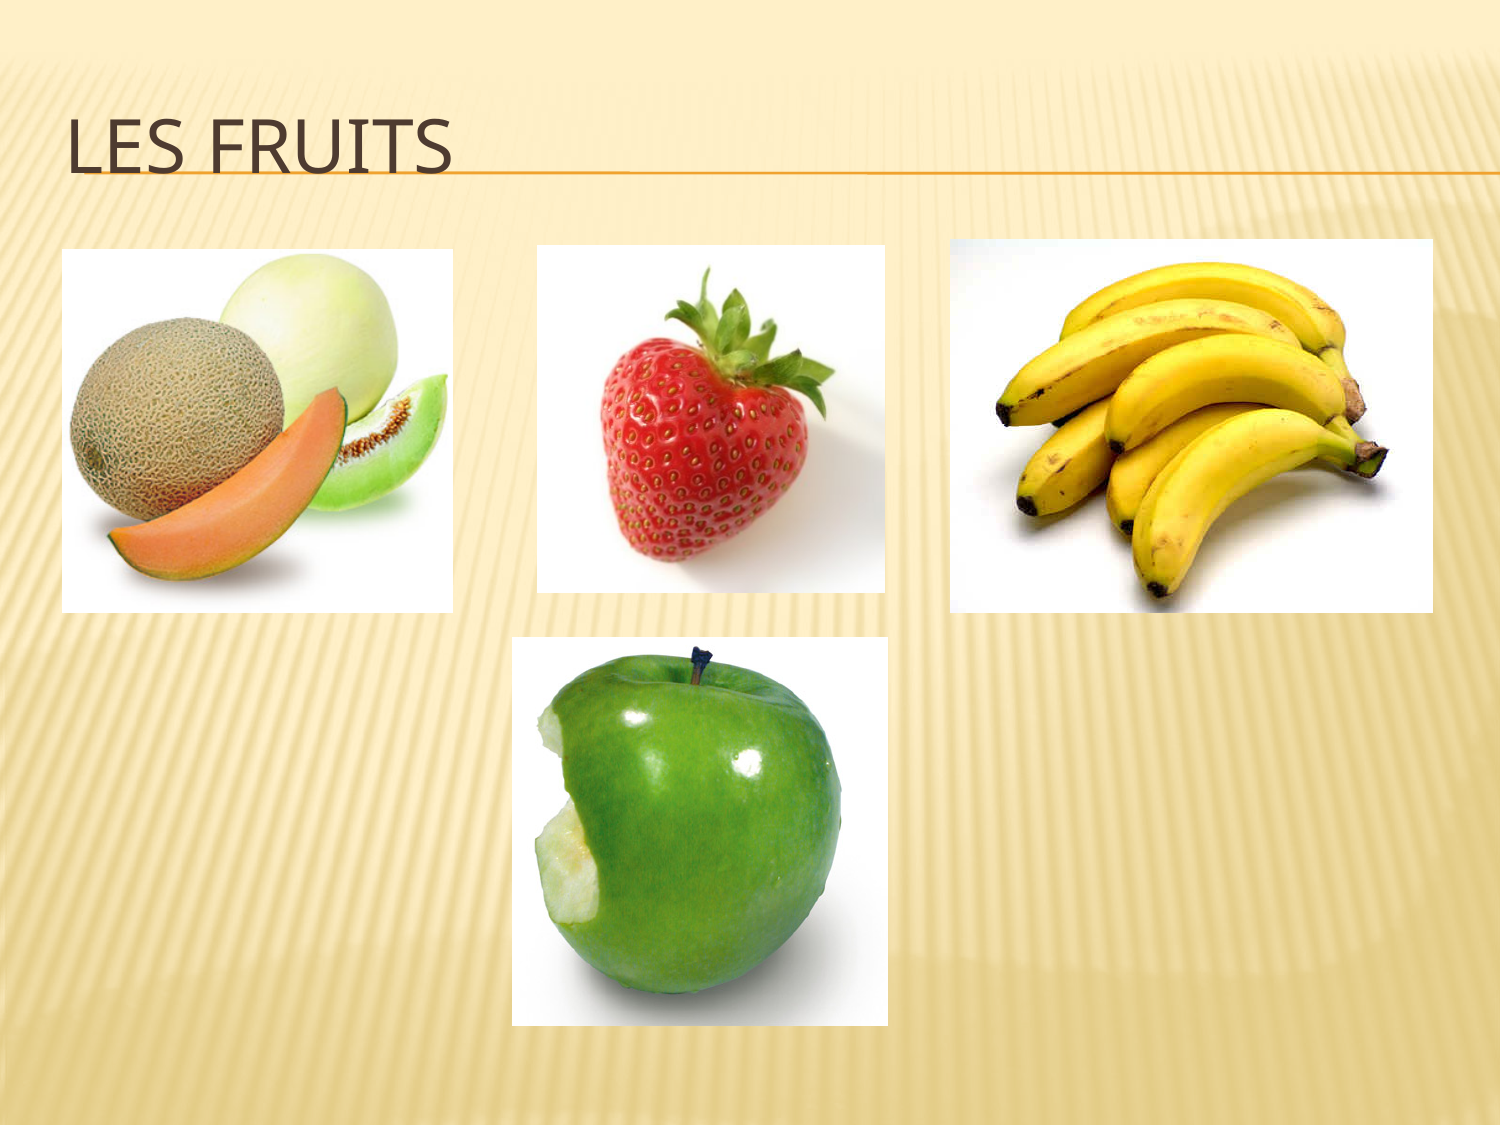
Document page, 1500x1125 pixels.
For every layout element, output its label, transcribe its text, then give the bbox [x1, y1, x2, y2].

picture [62, 249, 453, 613]
picture [512, 637, 888, 1026]
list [537, 245, 886, 593]
picture [949, 239, 1433, 613]
title Les Fruits [50, 75, 1475, 213]
